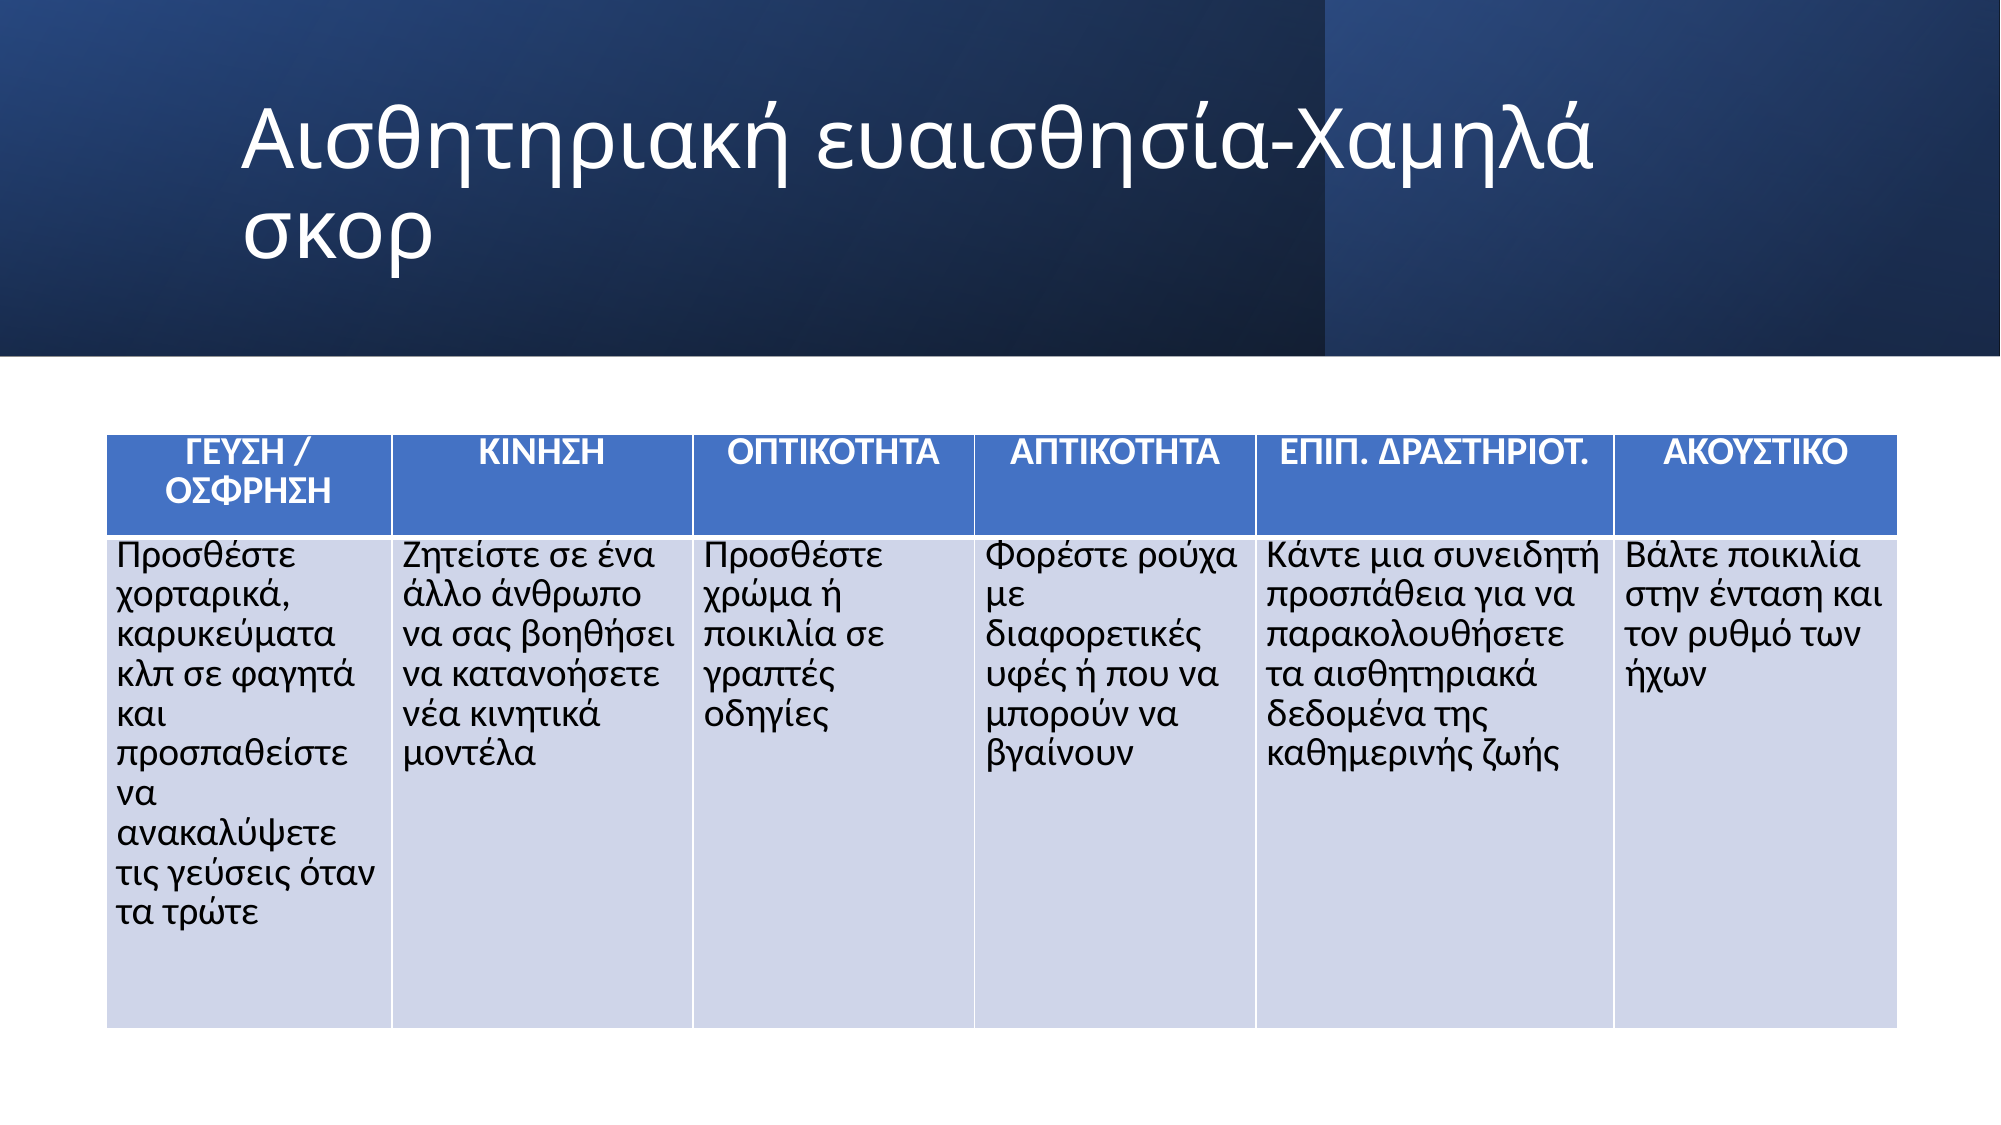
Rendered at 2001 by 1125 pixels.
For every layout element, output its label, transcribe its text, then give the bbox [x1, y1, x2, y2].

text_box [0, 357, 2000, 1125]
table_header ΑΚΟΥΣΤΙΚΟ [1615, 435, 1897, 535]
table_header ΑΠΤΙΚΟΤΗΤΑ [975, 435, 1255, 535]
table_header ΟΠΤΙΚΟΤΗΤΑ [694, 435, 974, 535]
table_cell Προσθέστε χορταρικά, καρυκεύματα κλπ σε φαγητά και προσπαθείστε να ανακαλύψετε τις γεύσεις όταν τα τρώτε [107, 540, 391, 1028]
text_box [0, 0, 2000, 357]
table_cell Προσθέστε χρώμα ή ποικιλία σε γραπτές οδηγίες [694, 540, 974, 1028]
table_header ΚΙΝΗΣΗ [393, 435, 692, 535]
table_cell Φορέστε ρούχα με διαφορετικές υφές ή που να μπορούν να βγαίνουν [975, 540, 1255, 1028]
table_cell Ζητείστε σε ένα άλλο άνθρωπο να σας βοηθήσει να κατανοήσετε νέα κινητικά μοντέλα [393, 540, 692, 1028]
table_header ΓΕΥΣΗ / ΟΣΦΡΗΣΗ [107, 435, 391, 535]
table_header ΕΠΙΠ. ΔΡΑΣΤΗΡΙΟΤ. [1257, 435, 1613, 535]
table_cell Βάλτε ποικιλία στην ένταση και τον ρυθμό των ήχων [1615, 540, 1897, 1028]
title Αισθητηριακή ευαισθησία-Χαμηλά σκορ [226, 57, 1822, 316]
table_cell Κάντε μια συνειδητή προσπάθεια για να παρακολουθήσετε τα αισθητηριακά δεδομένα της καθημερινής ζωής [1257, 540, 1613, 1028]
